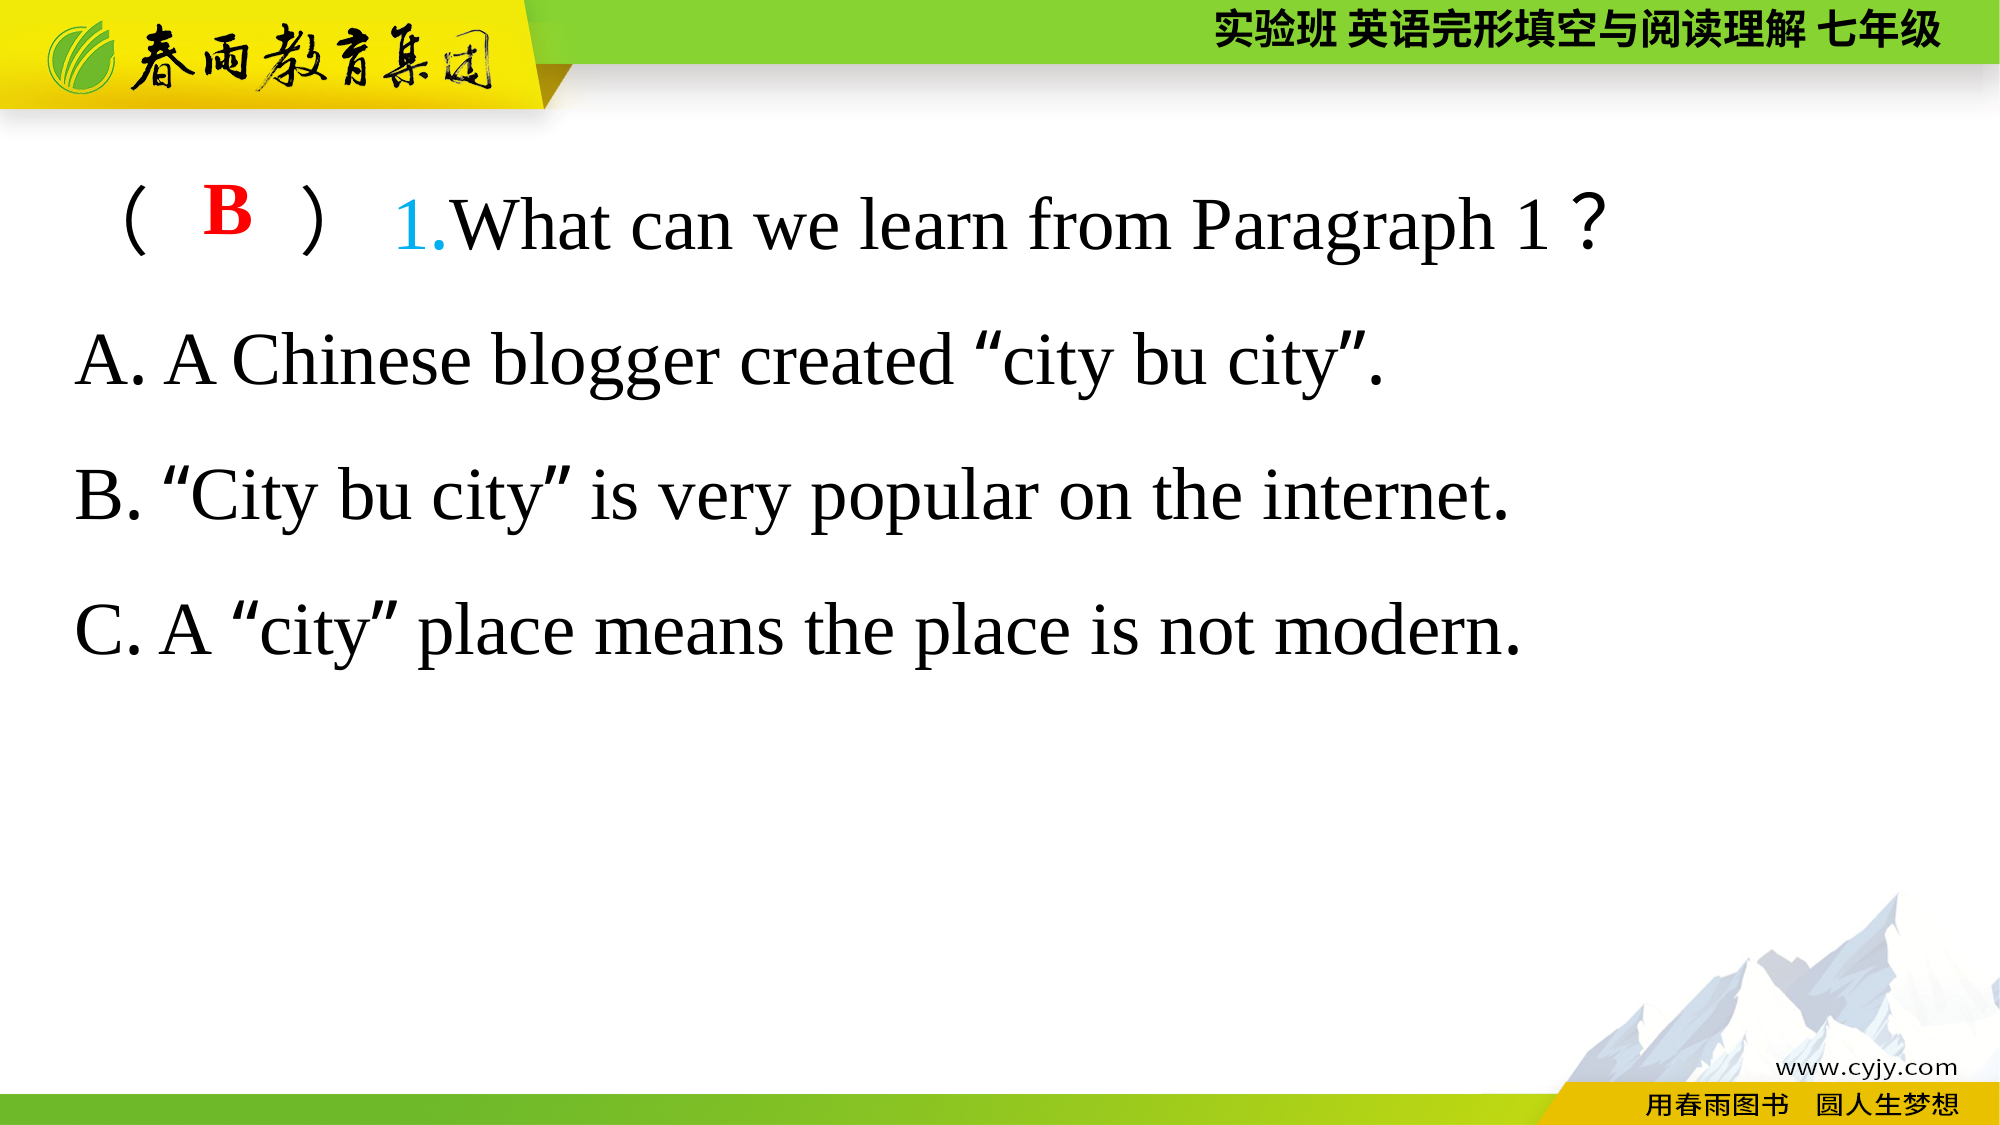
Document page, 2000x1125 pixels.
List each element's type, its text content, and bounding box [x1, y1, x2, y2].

text_box B [188, 152, 269, 258]
list （ ）1.What can we learn from Paragraph 1？ A. A Chinese blogger created “city bu city”. B. “City bu city” is very popular on the internet. C. A “city” place means the place is not modern. [59, 122, 1944, 683]
picture [0, 0, 2000, 1125]
